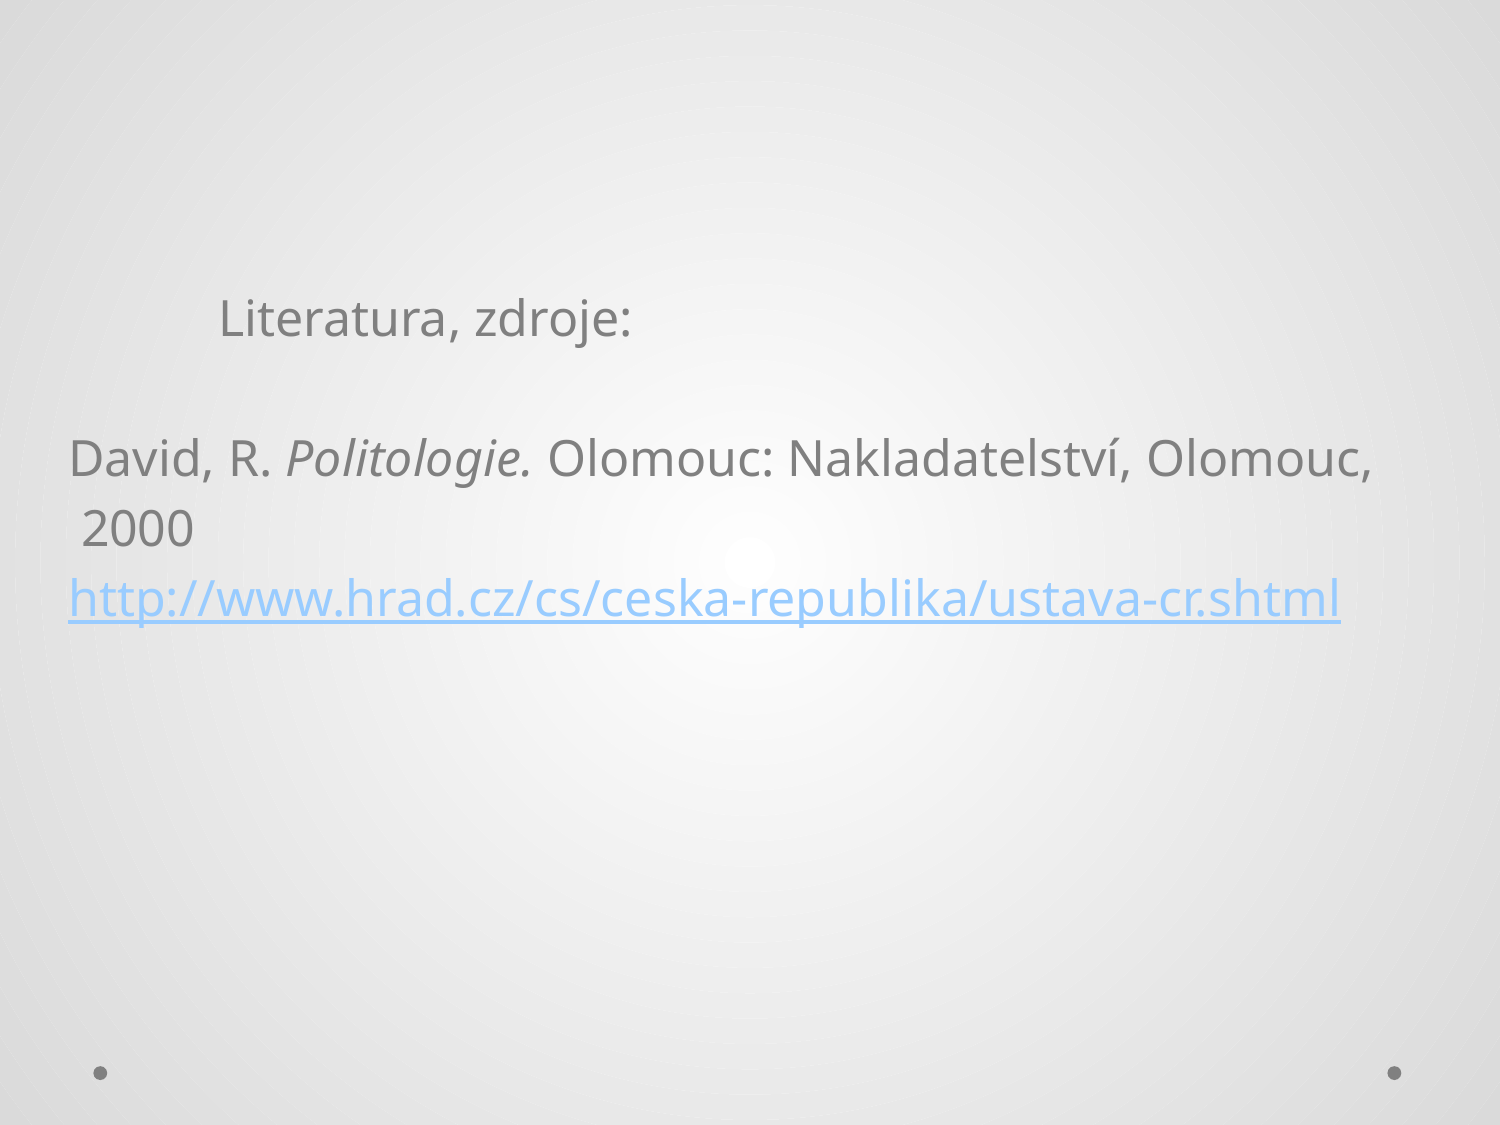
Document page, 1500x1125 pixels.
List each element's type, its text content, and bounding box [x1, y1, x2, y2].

list Literatura, zdroje: David, R. Politologie. Olomouc: Nakladatelství, Olomouc, 2000 http://www.hrad.cz/cs/ceska-republika/ustava-cr.shtml [53, 278, 1465, 981]
